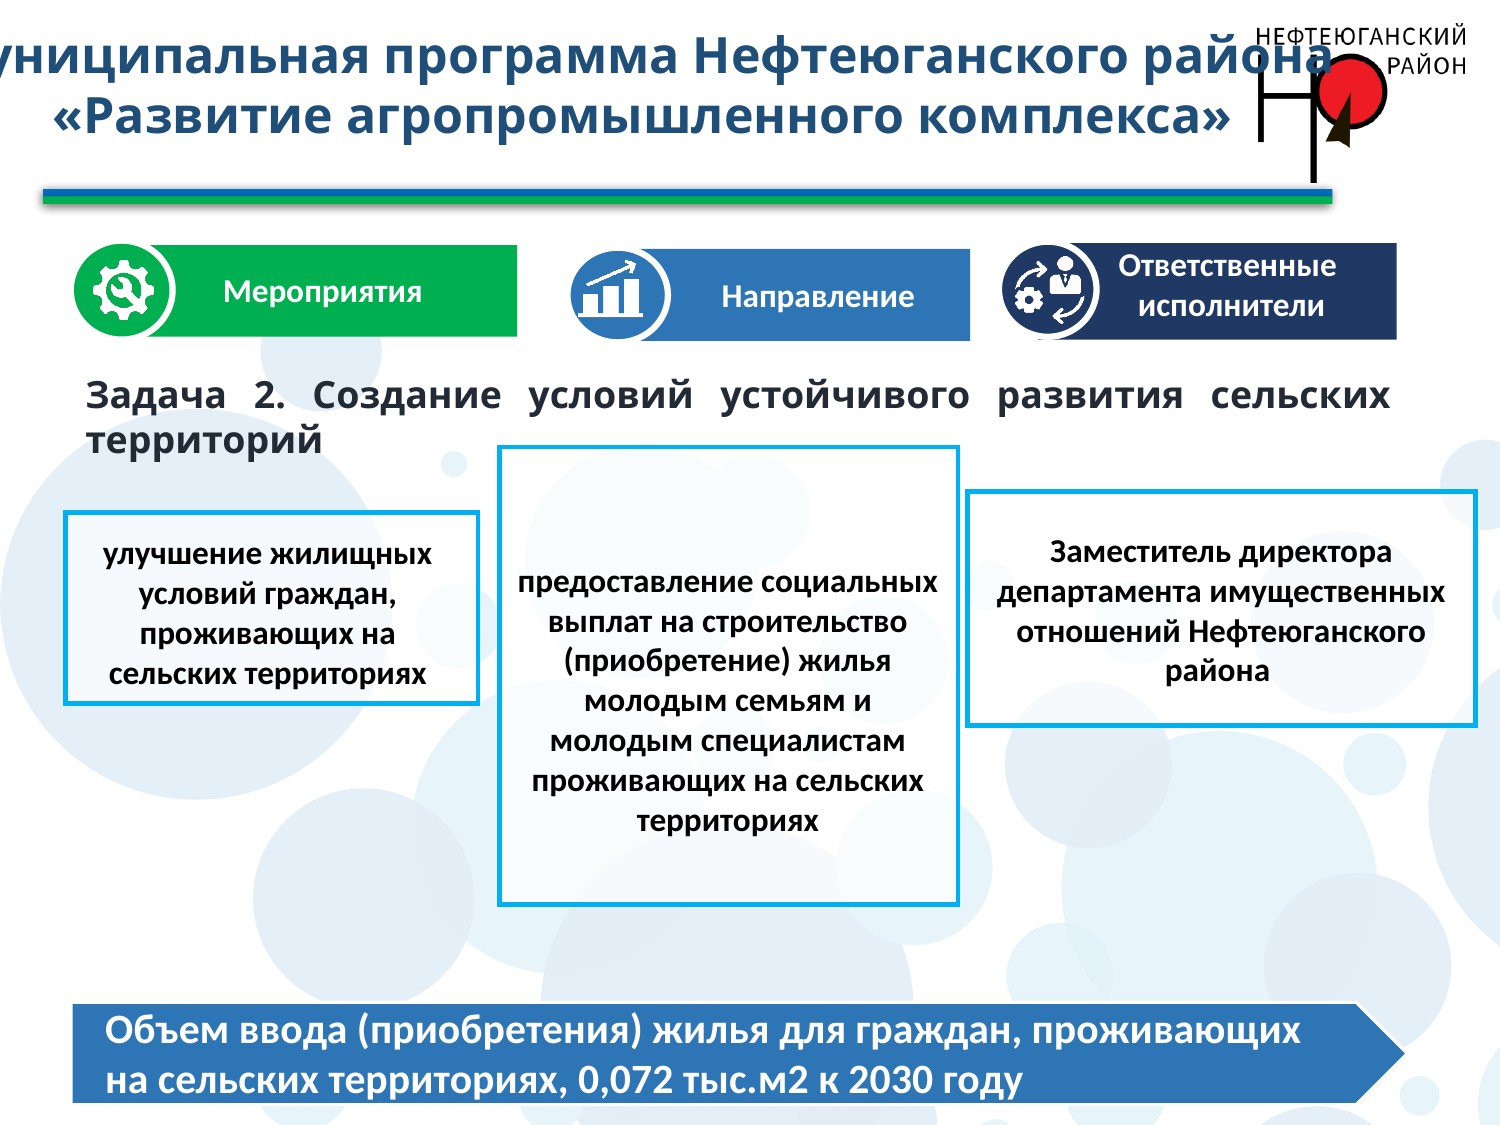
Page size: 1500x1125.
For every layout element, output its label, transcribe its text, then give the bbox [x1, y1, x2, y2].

picture [1012, 256, 1087, 324]
picture [578, 256, 643, 320]
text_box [43, 189, 1333, 204]
text_box [566, 246, 669, 344]
text_box [997, 240, 1085, 338]
picture [93, 260, 154, 320]
text_box [1087, 259, 1098, 320]
text_box [1037, 242, 1398, 341]
text_box Мероприятия [207, 262, 438, 317]
text_box Ответственные исполнители [1103, 235, 1360, 331]
text_box Задача 2. Создание условий устойчивого развития сельских территорий [70, 363, 1407, 469]
text_box улучшение жилищных условий граждан, проживающих на сельских территориях [60, 523, 476, 699]
text_box [142, 244, 518, 338]
text_box [69, 1000, 1410, 1107]
text_box Направление [706, 266, 931, 322]
picture [1257, 23, 1465, 183]
text_box [498, 469, 959, 905]
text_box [514, 603, 949, 664]
text_box Заместитель директора департамента имущественных отношений Нефтеюганского района [966, 491, 1477, 727]
text_box [634, 248, 971, 342]
text_box Объем ввода (приобретения) жилья для граждан, проживающих на сельских территориях, 0,072 тыс.м2 к 2030 году [89, 1002, 1325, 1102]
text_box [69, 239, 174, 341]
text_box [65, 512, 479, 705]
text_box Муниципальная программа Нефтеюганского района «Развитие агропромышленного комплекса» [0, 16, 1363, 152]
text_box предоставление социальных выплат на строительство (приобретение) жилья молодым семьям и молодым специалистам проживающих на сельских территориях [499, 551, 957, 846]
